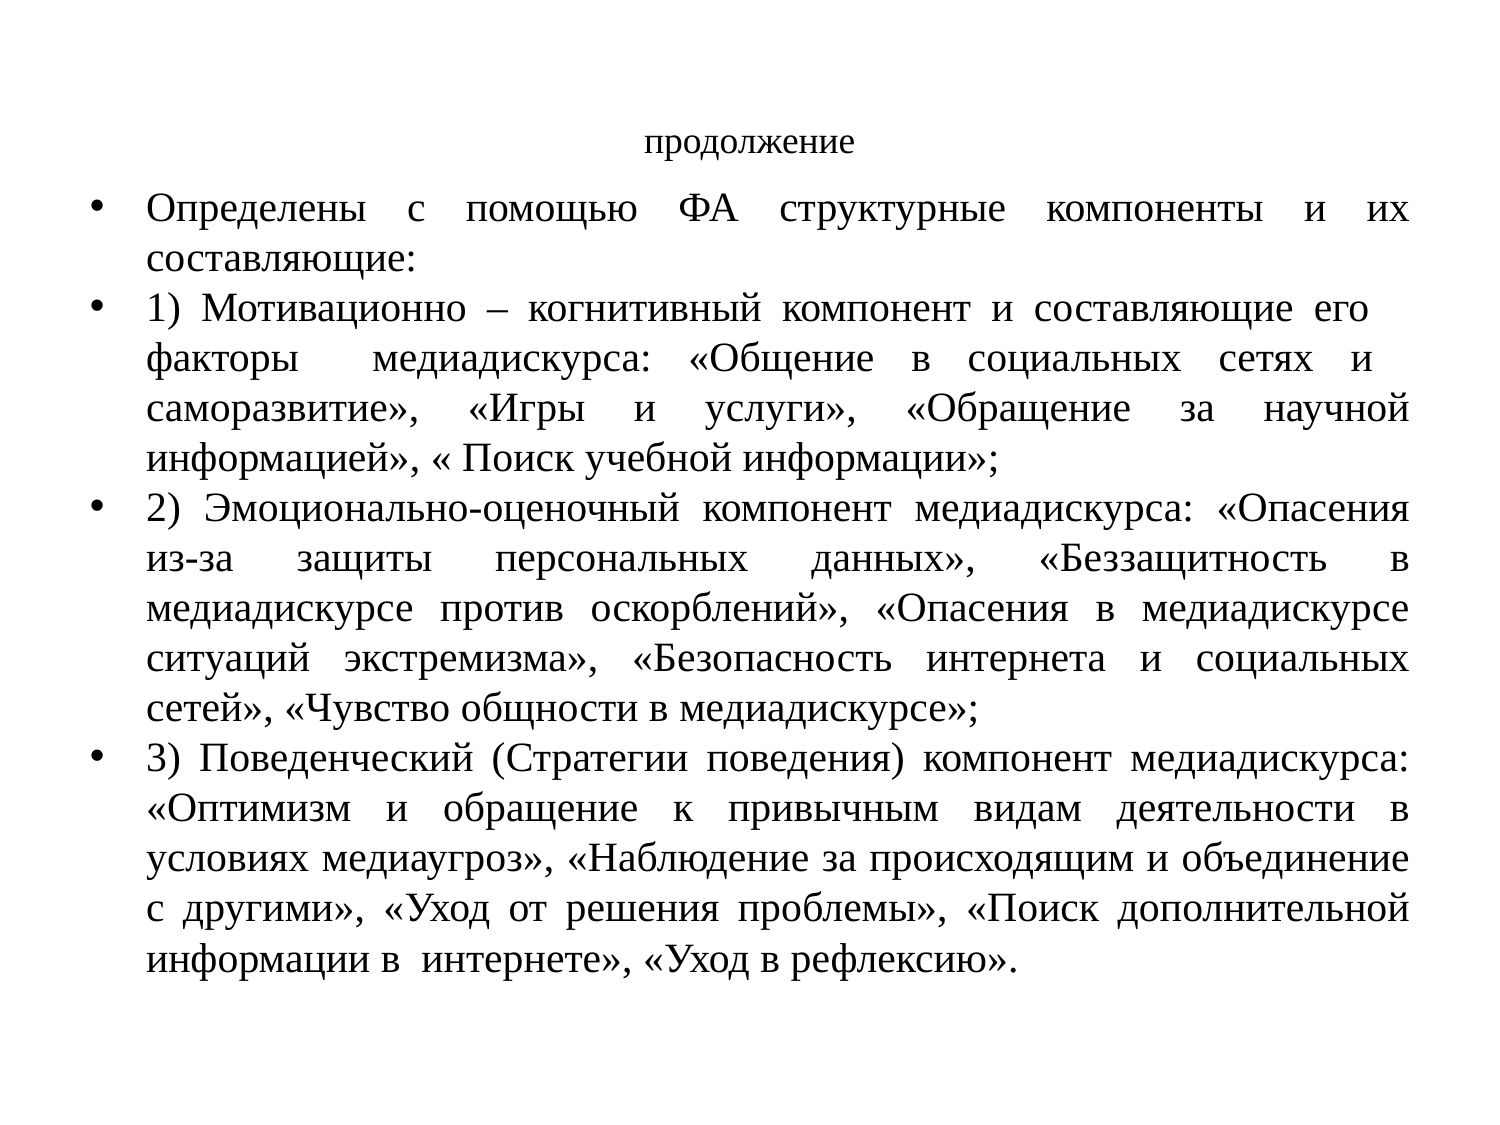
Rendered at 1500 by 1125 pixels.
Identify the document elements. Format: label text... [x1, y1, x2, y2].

text_box продолжение [75, 45, 1425, 172]
text_box Определены с помощью ФА структурные компоненты и их составляющие: 1) Мотивационно – когнитивный компонент и составляющие его факторы медиадискурса: «Общение в социальных сетях и саморазвитие», «Игры и услуги», «Обращение за научной информацией», « Поиск учебной информации»; 2) Эмоционально-оценочный компонент медиадискурса: «Опасения из-за защиты персональных данных», «Беззащитность в медиадискурсе против оскорблений», «Опасения в медиадискурсе ситуаций экстремизма», «Безопасность интернета и социальных сетей», «Чувство общности в медиадискурсе»; 3) Поведенческий (Стратегии поведения) компонент медиадискурса: «Оптимизм и обращение к привычным видам деятельности в условиях медиаугроз», «Наблюдение за происходящим и объединение с другими», «Уход от решения проблемы», «Поиск дополнительной информации в интернете», «Уход в рефлексию». [75, 172, 1425, 1005]
